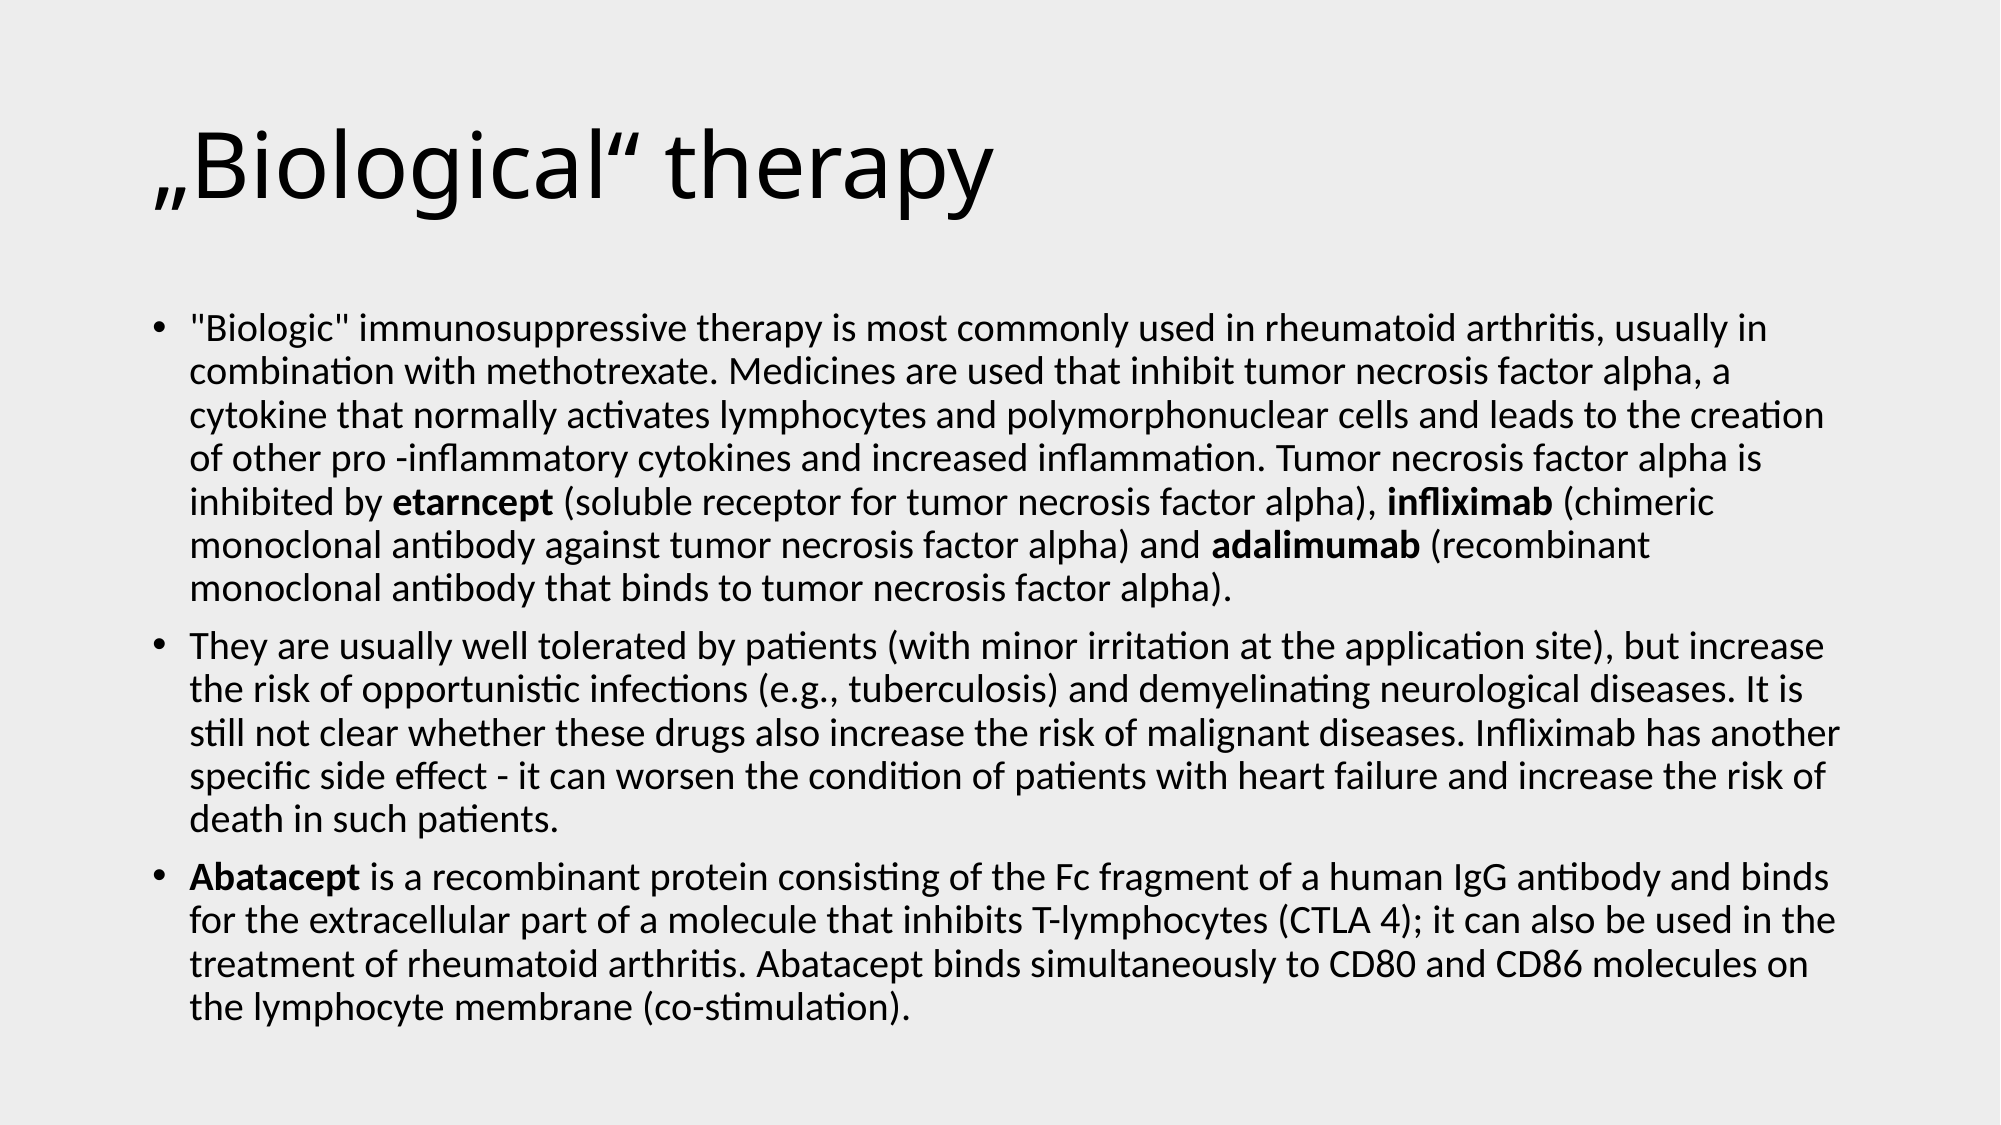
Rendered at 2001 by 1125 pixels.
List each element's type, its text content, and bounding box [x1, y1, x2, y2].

list "Biologic" immunosuppressive therapy is most commonly used in rheumatoid arthritis, usually in combination with methotrexate. Medicines are used that inhibit tumor necrosis factor alpha, a cytokine that normally activates lymphocytes and polymorphonuclear cells and leads to the creation of other pro -inflammatory cytokines and increased inflammation. Tumor necrosis factor alpha is inhibited by etarncept (soluble receptor for tumor necrosis factor alpha), infliximab (chimeric monoclonal antibody against tumor necrosis factor alpha) and adalimumab (recombinant monoclonal antibody that binds to tumor necrosis factor alpha). They are usually well tolerated by patients (with minor irritation at the application site), but increase the risk of opportunistic infections (e.g., tuberculosis) and demyelinating neurological diseases. It is still not clear whether these drugs also increase the risk of malignant diseases. Infliximab has another specific side effect - it can worsen the condition of patients with heart failure and increase the risk of death in such patients. Abatacept is a recombinant protein consisting of the Fc fragment of a human IgG antibody and binds for the extracellular part of a molecule that inhibits T-lymphocytes (CTLA 4); it can also be used in the treatment of rheumatoid arthritis. Abatacept binds simultaneously to CD80 and CD86 molecules on the lymphocyte membrane (co-stimulation). [137, 299, 1863, 1040]
title „Biological“ therapy [137, 59, 1863, 278]
